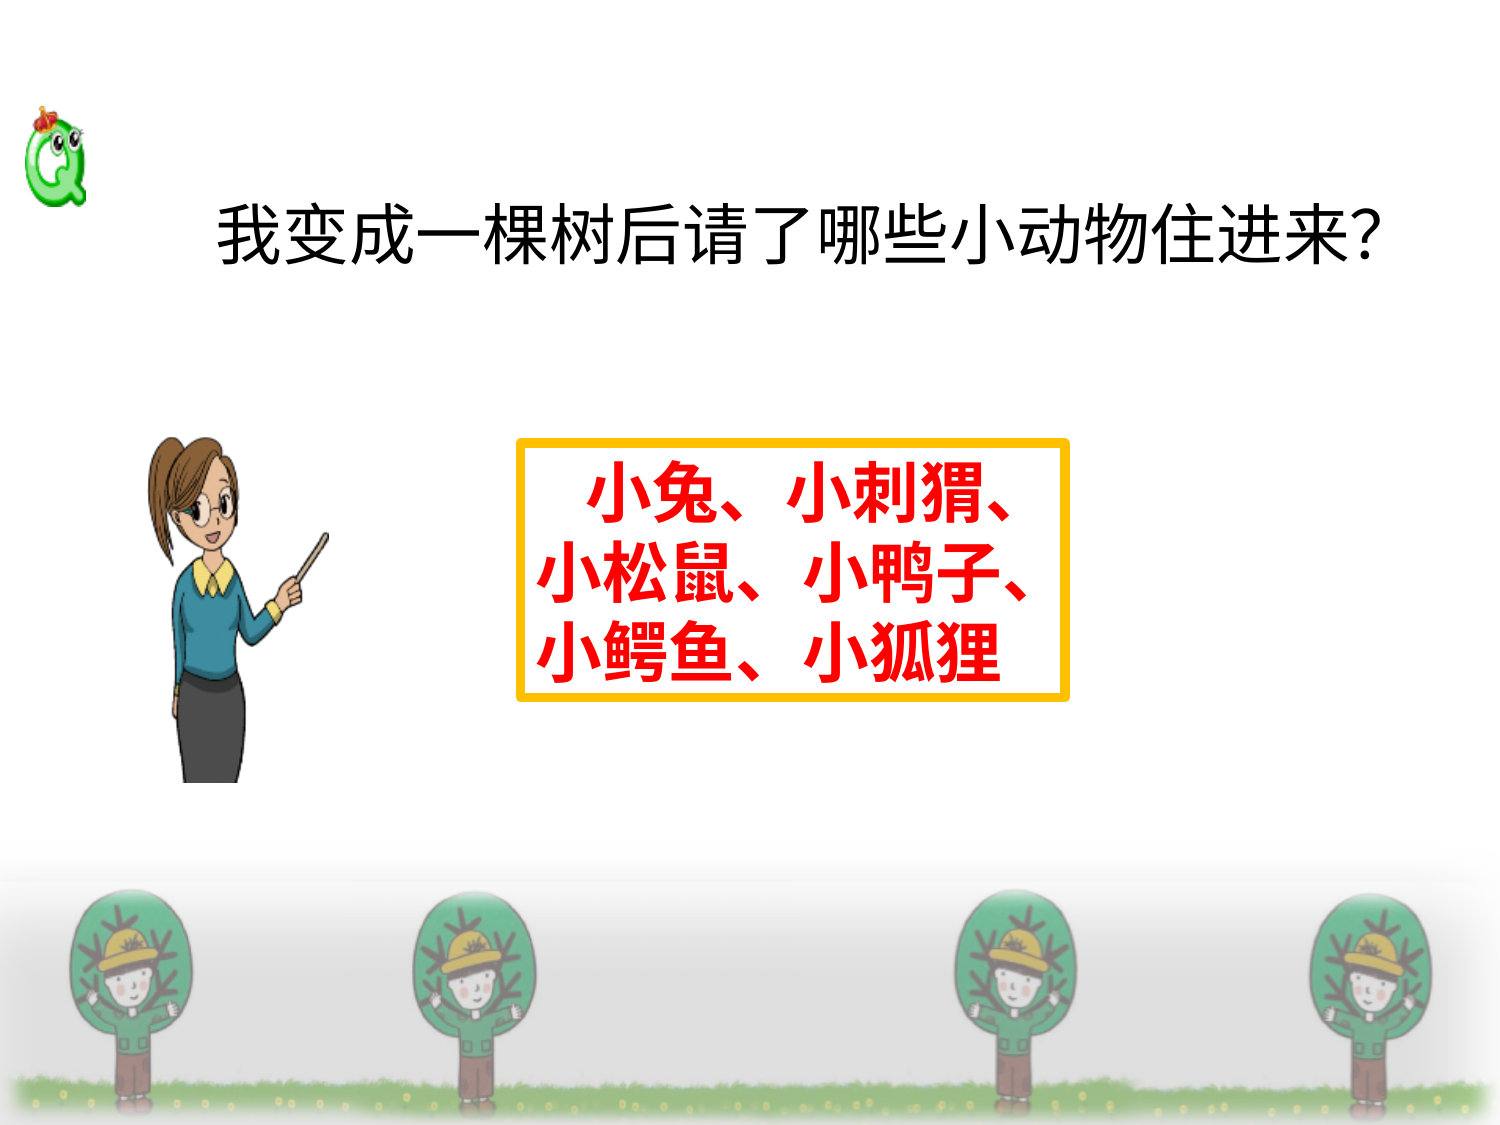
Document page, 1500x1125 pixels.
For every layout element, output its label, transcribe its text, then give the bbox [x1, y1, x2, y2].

picture [147, 436, 329, 783]
text_box 我变成一棵树后请了哪些小动物住进来？ [200, 185, 1406, 281]
picture [25, 106, 86, 207]
text_box 小兔、小刺猬、小松鼠、小鸭子、小鳄鱼、小狐狸 [520, 443, 1065, 698]
